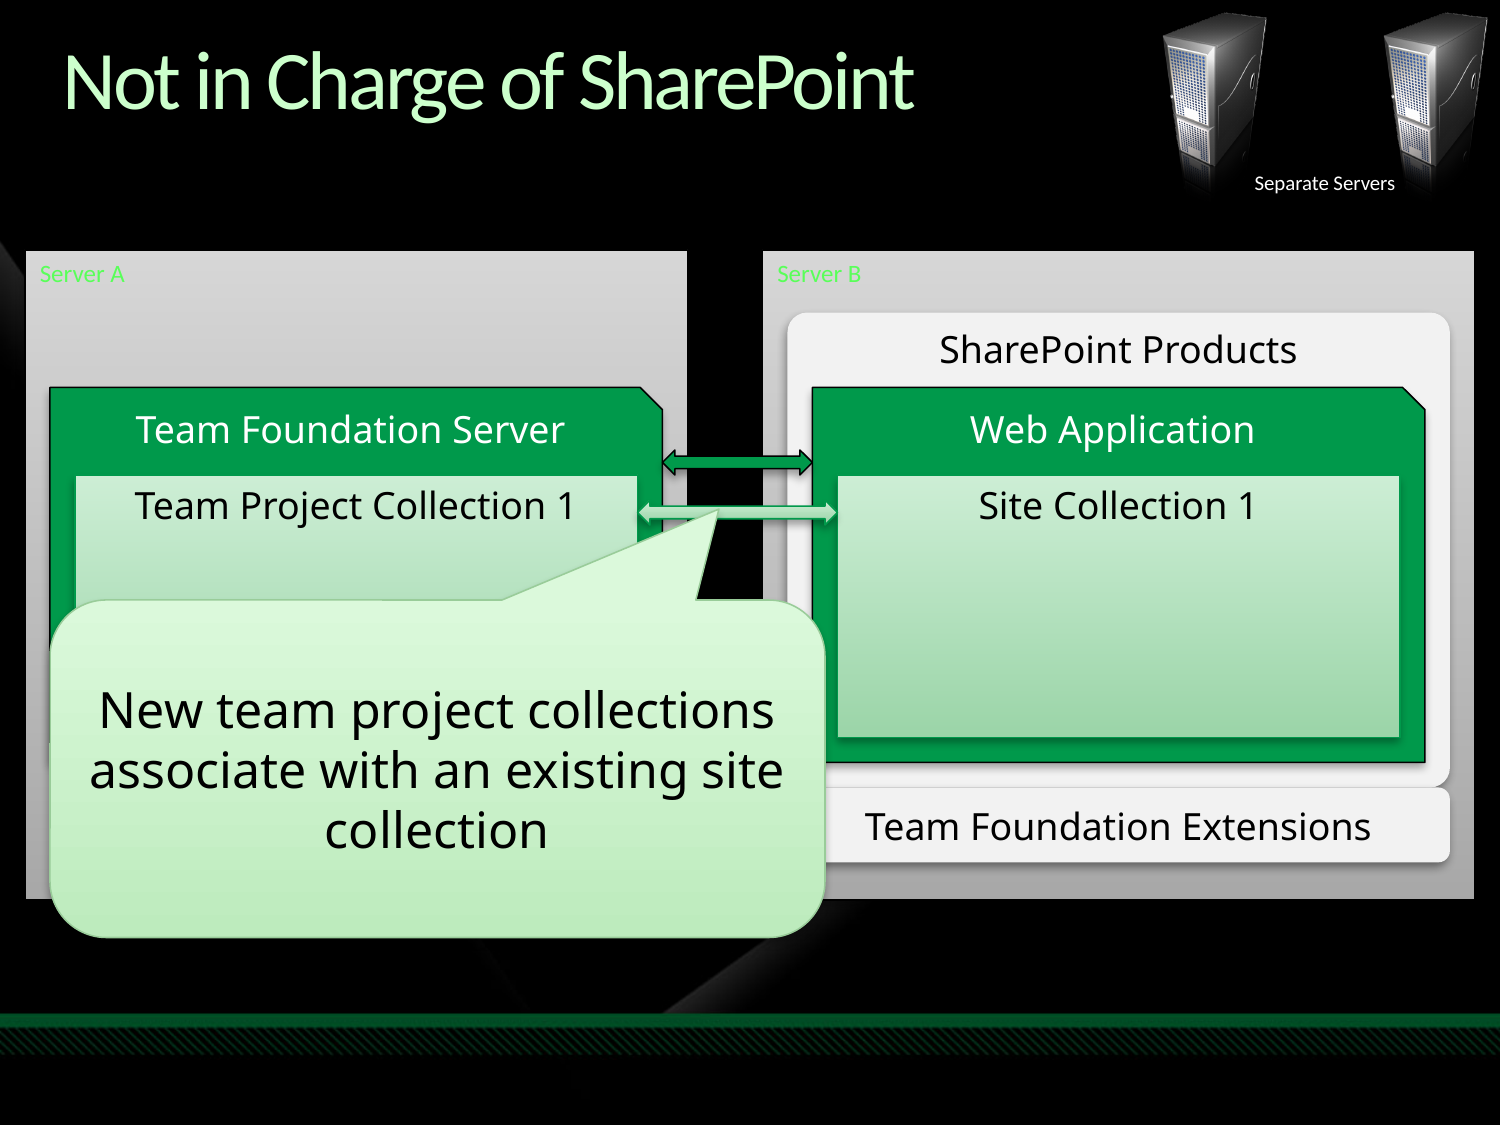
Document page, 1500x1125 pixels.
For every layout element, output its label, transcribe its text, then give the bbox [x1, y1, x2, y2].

text_box [636, 499, 839, 526]
text_box SharePoint Products [787, 312, 1450, 786]
text_box [762, 249, 1476, 901]
text_box Team Foundation Server [49, 386, 664, 634]
text_box Team Foundation Extensions [831, 787, 1450, 863]
text_box Site Collection 1 [837, 474, 1401, 738]
picture [0, 0, 1500, 1125]
text_box Web Application [811, 386, 1426, 764]
text_box [24, 249, 688, 901]
text_box Server A [24, 249, 300, 295]
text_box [1149, 12, 1500, 220]
text_box Server B [762, 249, 1038, 295]
text_box New team project collections associate with an existing site collection [49, 508, 826, 939]
text_box Team Project Collection 1 [74, 474, 638, 608]
title Not in Charge of SharePoint [62, 37, 1143, 129]
text_box [661, 449, 813, 476]
